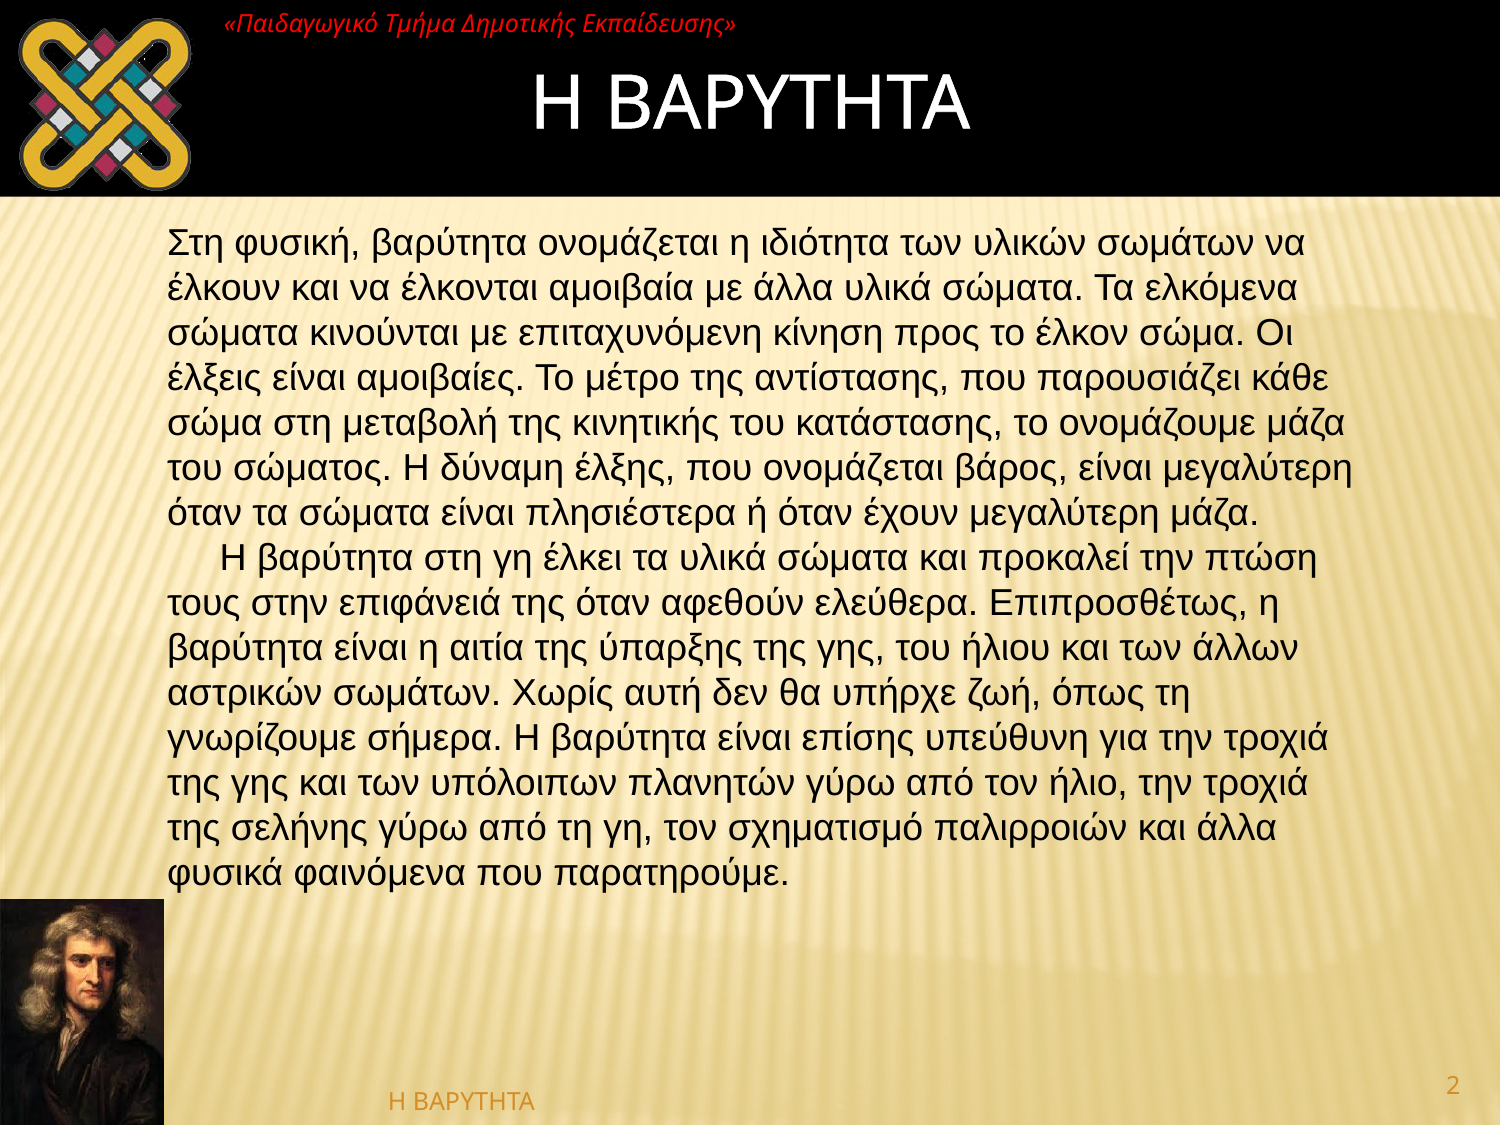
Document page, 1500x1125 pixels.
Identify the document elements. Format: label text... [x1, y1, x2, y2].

text_box Στη φυσική, βαρύτητα ονομάζεται η ιδιότητα των υλικών σωμάτων να έλκουν και να έλκονται αμοιβαία με άλλα υλικά σώματα. Τα ελκόμενα σώματα κινούνται με επιταχυνόμενη κίνηση προς το έλκον σώμα. Οι έλξεις είναι αμοιβαίες. Το μέτρο της αντίστασης, που παρουσιάζει κάθε σώμα στη μεταβολή της κινητικής του κατάστασης, το ονομάζουμε μάζα του σώματος. Η δύναμη έλξης, που ονομάζεται βάρος, είναι μεγαλύτερη όταν τα σώματα είναι πλησιέστερα ή όταν έχουν μεγαλύτερη μάζα. Η βαρύτητα στη γη έλκει τα υλικά σώματα και προκαλεί την πτώση τους στην επιφάνειά της όταν αφεθούν ελεύθερα. Επιπροσθέτως, η βαρύτητα είναι η αιτία της ύπαρξης της γης, του ήλιου και των άλλων αστρικών σωμάτων. Χωρίς αυτή δεν θα υπήρχε ζωή, όπως τη γνωρίζουμε σήμερα. Η βαρύτητα είναι επίσης υπεύθυνη για την τροχιά της γης και των υπόλοιπων πλανητών γύρω από τον ήλιο, την τροχιά της σελήνης γύρω από τη γη, τον σχηματισμό παλιρροιών και άλλα φυσικά φαινόμενα που παρατηρούμε. [152, 210, 1383, 901]
picture [0, 898, 165, 1125]
slide_number 2 [1350, 1062, 1475, 1103]
title Η ΒΑΡΥΤΗΤΑ [217, 0, 1500, 197]
picture [0, 0, 209, 209]
footer Η ΒΑΡΥΤΗΤΑ [173, 1077, 550, 1125]
text_box «Παιδαγωγικό Τμήμα Δημοτικής Εκπαίδευσης» [209, 0, 752, 71]
